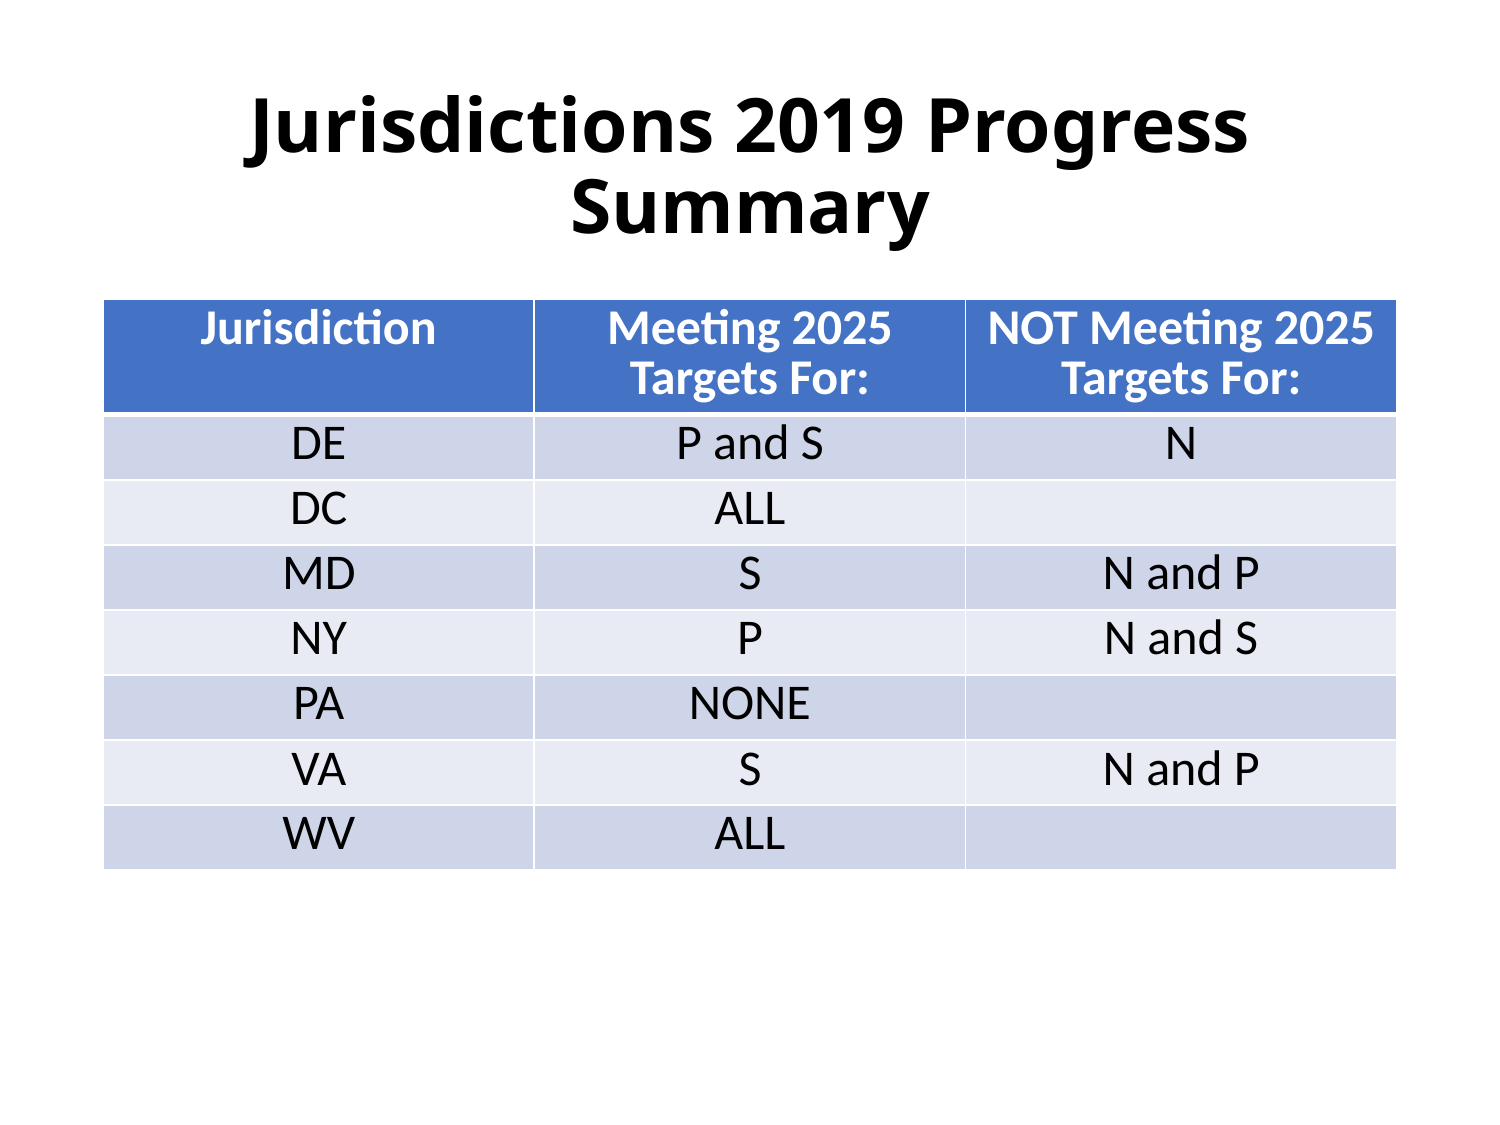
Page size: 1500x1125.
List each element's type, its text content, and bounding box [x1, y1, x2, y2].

table_cell ALL [535, 806, 965, 869]
table_cell N and S [966, 611, 1396, 674]
table_cell NY [104, 611, 533, 674]
table_header NOT Meeting 2025 Targets For: [966, 300, 1396, 412]
table_cell S [535, 741, 965, 804]
table_cell NONE [535, 676, 965, 739]
table_cell WV [104, 806, 533, 869]
table_cell S [535, 546, 965, 609]
table_cell DE [104, 417, 533, 479]
table_cell P [535, 611, 965, 674]
table_cell P and S [535, 417, 965, 479]
table_cell [966, 481, 1396, 544]
table_cell DC [104, 481, 533, 544]
table_cell PA [104, 676, 533, 739]
title Jurisdictions 2019 Progress Summary [103, 59, 1397, 278]
table_cell N and P [966, 546, 1396, 609]
table_cell [966, 806, 1396, 869]
table_cell MD [104, 546, 533, 609]
table_cell N and P [966, 741, 1396, 804]
table_cell ALL [535, 481, 965, 544]
table_cell N [966, 417, 1396, 479]
table_header Jurisdiction [104, 300, 533, 412]
table_cell [966, 676, 1396, 739]
table_header Meeting 2025 Targets For: [535, 300, 965, 412]
table_cell VA [104, 741, 533, 804]
